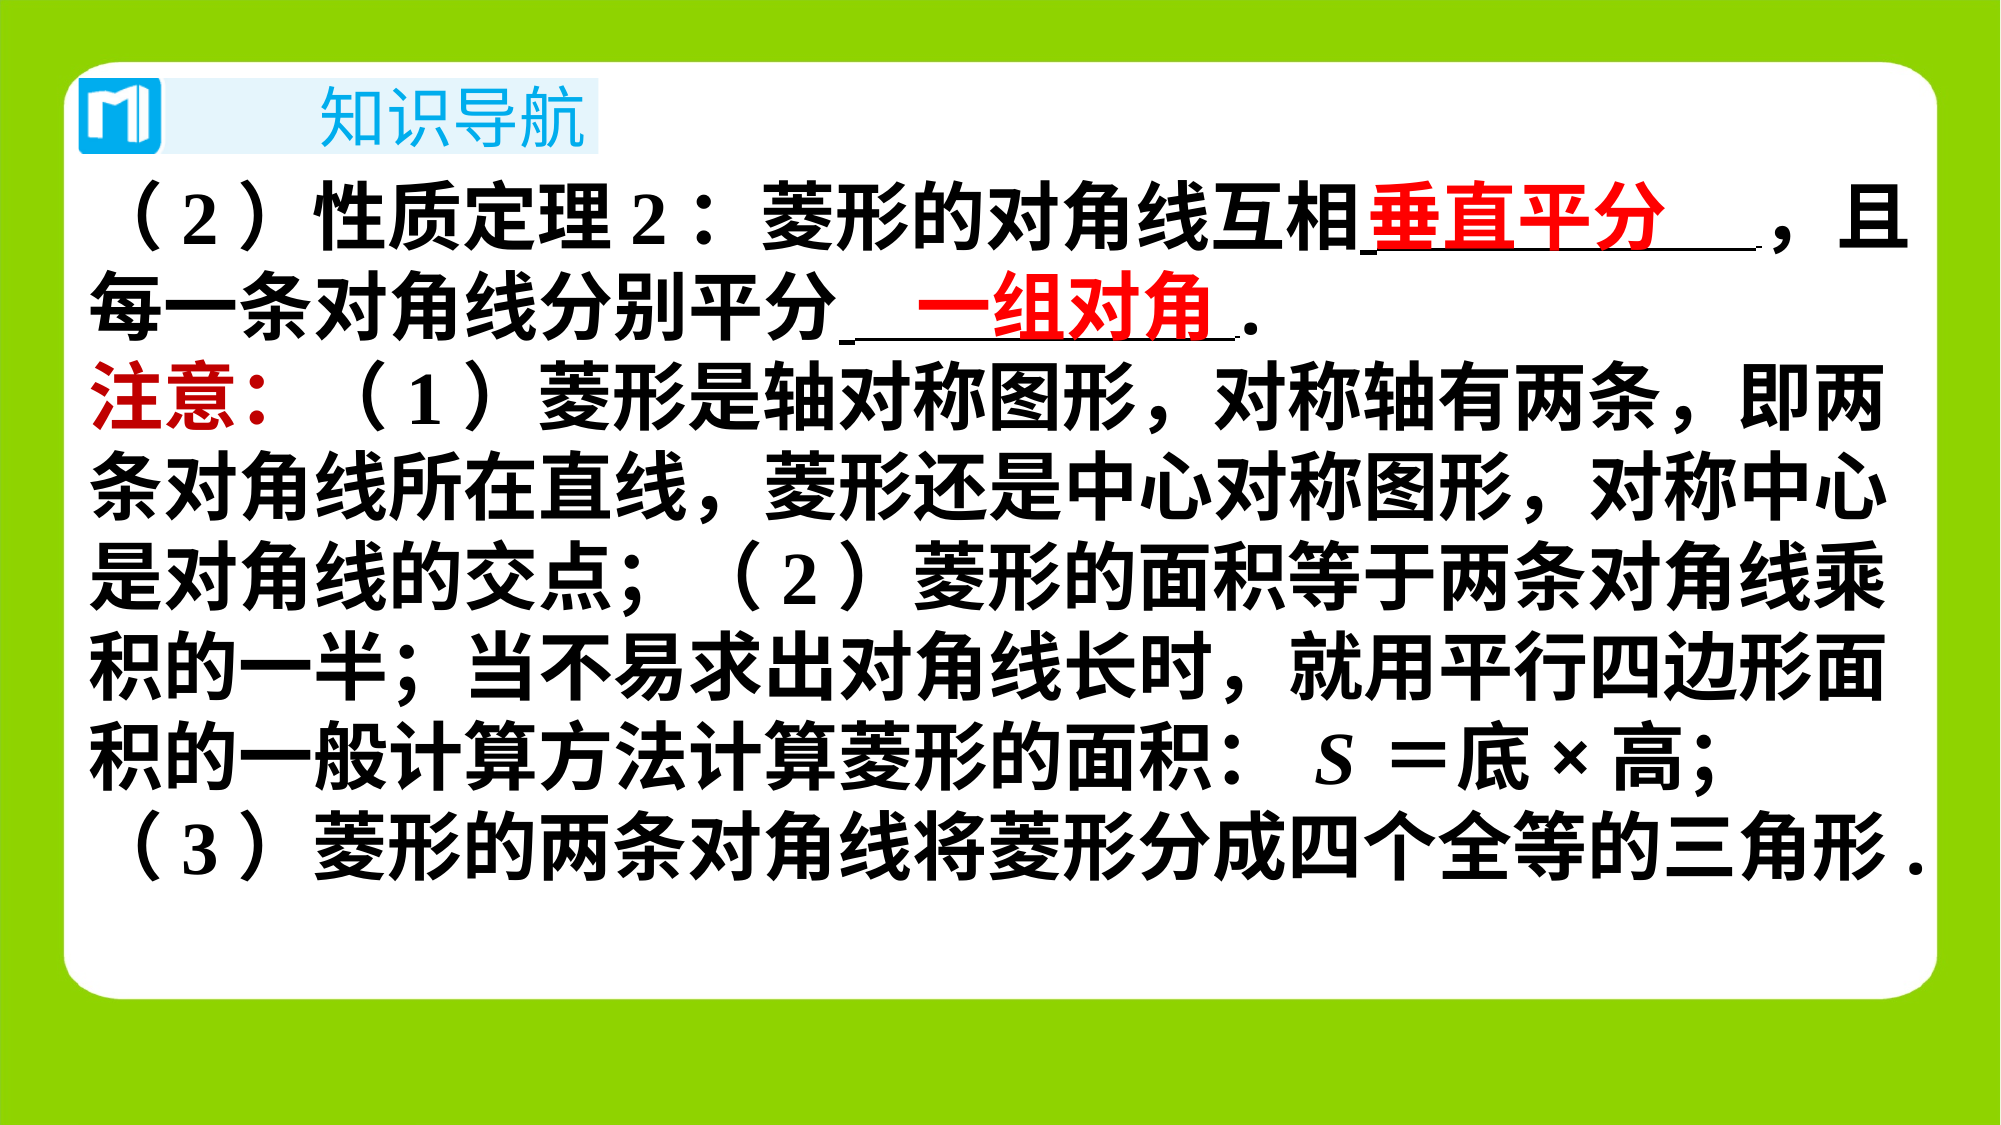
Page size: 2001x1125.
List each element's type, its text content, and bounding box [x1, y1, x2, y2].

text_box （2）性质定理2：菱形的对角线互相 ，且 每一条对角线分别平分 ⁠. 注意：（1）菱形是轴对称图形，对称轴有两条，即两 条对角线所在直线，菱形还是中心对称图形，对称中心 是对角线的交点；（2）菱形的面积等于两条对角线乘 积的一半；当不易求出对角线长时，就用平行四边形面 积的一般计算方法计算菱形的面积：S＝底×高； （3）菱形的两条对角线将菱形分成四个全等的三角形. [88, 169, 1974, 897]
text_box 垂直平分 [1352, 161, 1759, 267]
picture [0, 0, 2001, 1125]
text_box 一组对角 [901, 251, 1308, 357]
